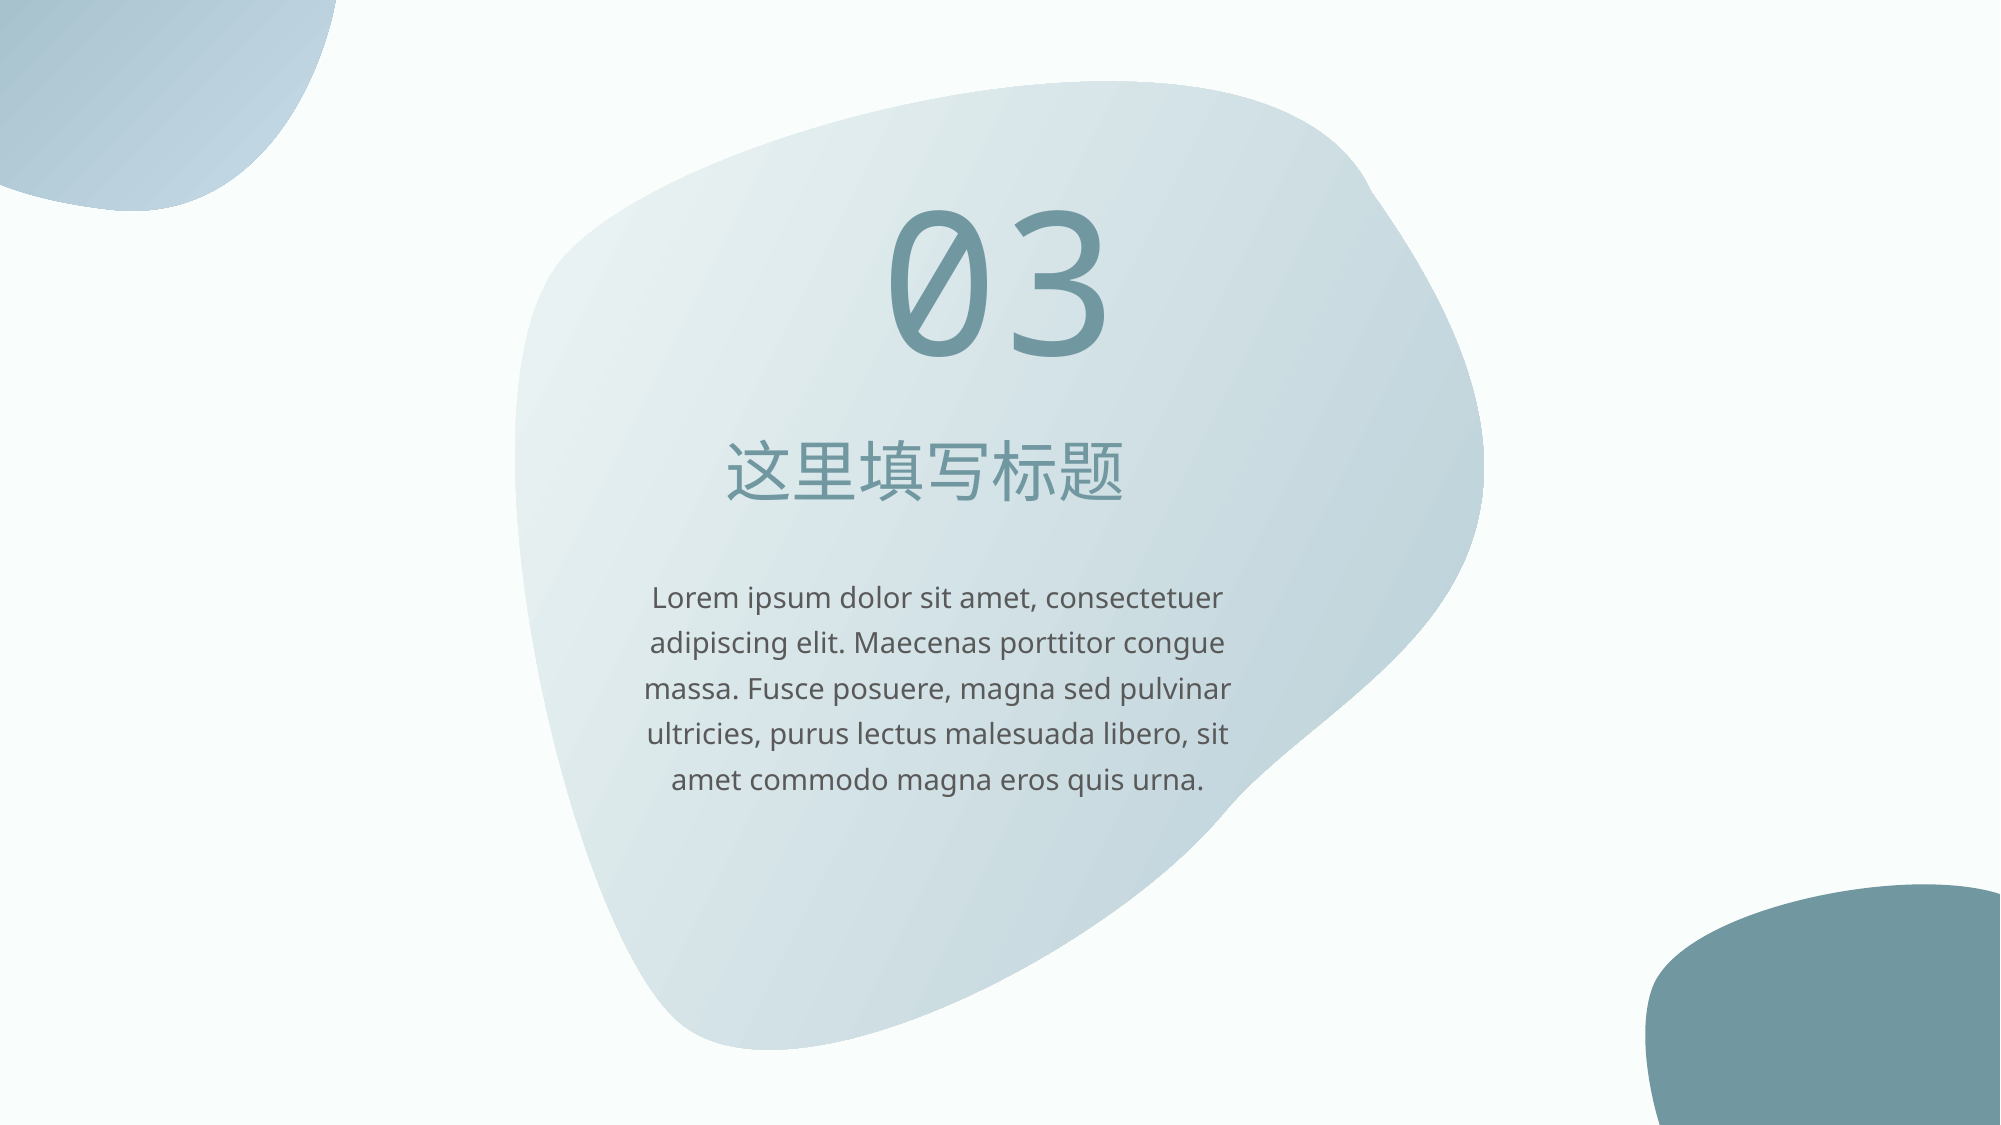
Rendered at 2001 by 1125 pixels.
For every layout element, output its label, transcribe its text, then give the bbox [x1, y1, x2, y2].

text_box 这里填写标题 [710, 422, 1290, 517]
text_box 03 [832, 147, 1168, 403]
text_box [0, 0, 2000, 1125]
text_box Lorem ipsum dolor sit amet, consectetuer adipiscing elit. Maecenas porttitor congue massa. Fusce posuere, magna sed pulvinar ultricies, purus lectus malesuada libero, sit amet commodo magna eros quis urna. [593, 561, 1282, 849]
text_box [514, 80, 1485, 1051]
text_box [1644, 883, 2000, 1125]
text_box [0, 0, 337, 212]
